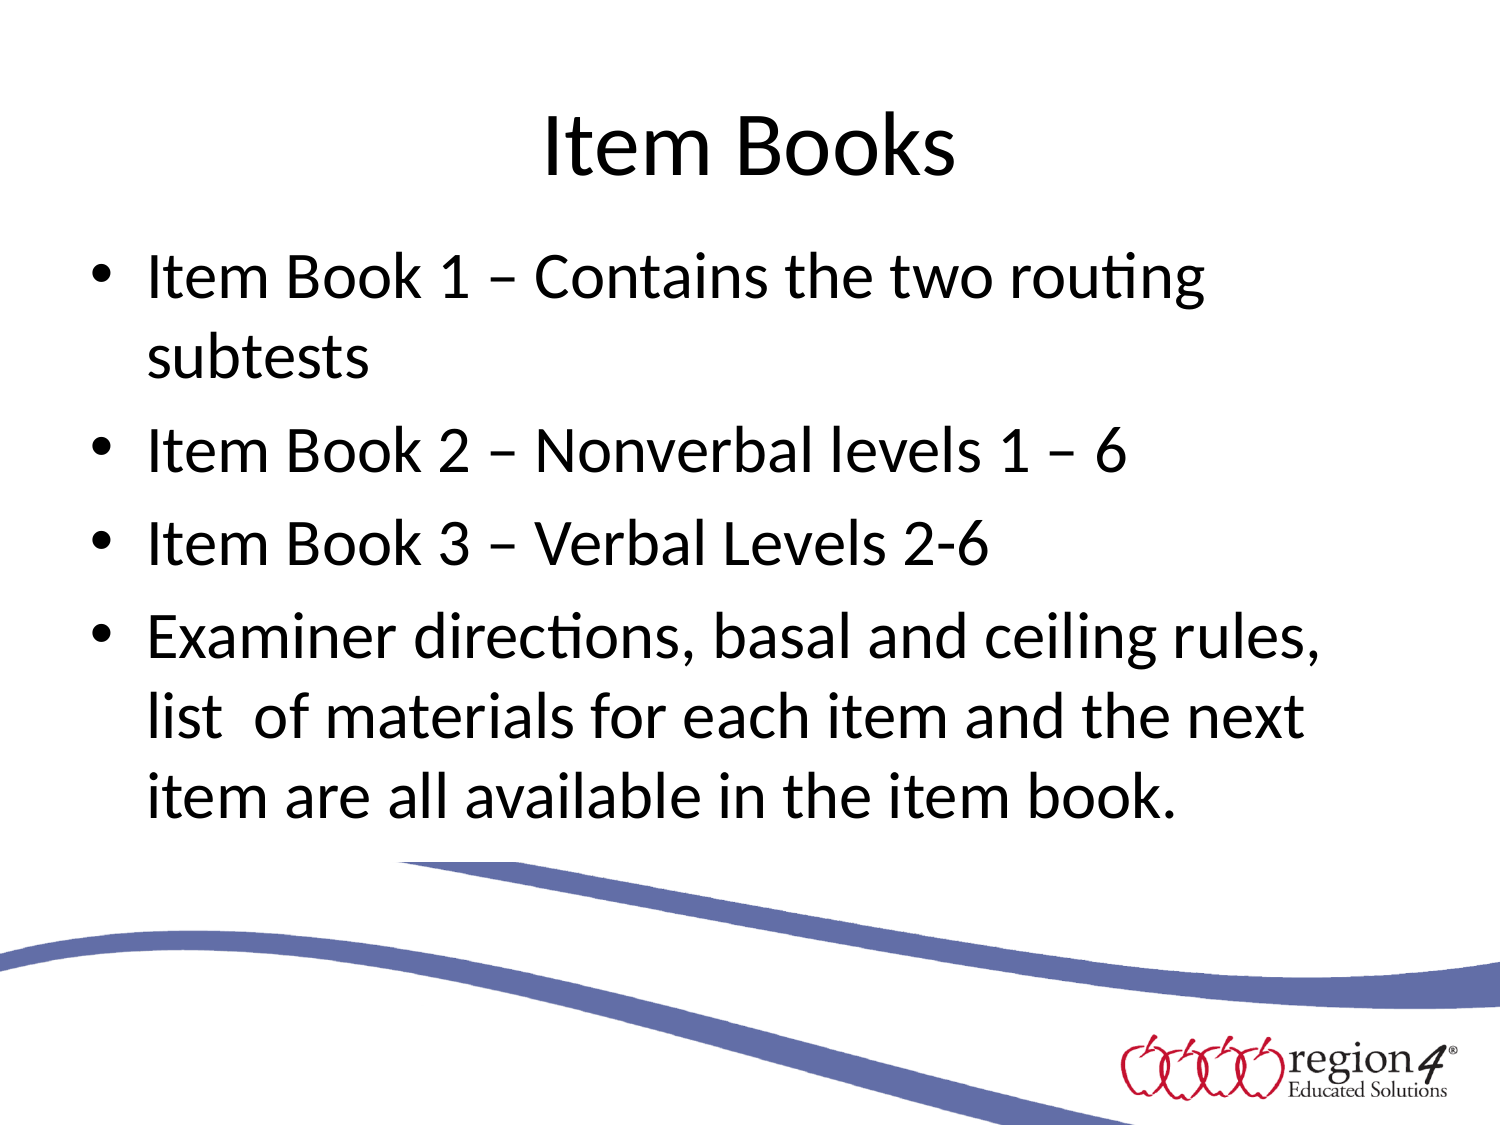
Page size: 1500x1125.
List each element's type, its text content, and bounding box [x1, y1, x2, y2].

title Item Books [75, 45, 1425, 224]
list Item Book 1 – Contains the two routing subtests Item Book 2 – Nonverbal levels 1 – 6 Item Book 3 – Verbal Levels 2-6 Examiner directions, basal and ceiling rules, list of materials for each item and the next item are all available in the item book. [75, 224, 1425, 1005]
picture [0, 862, 1500, 1125]
